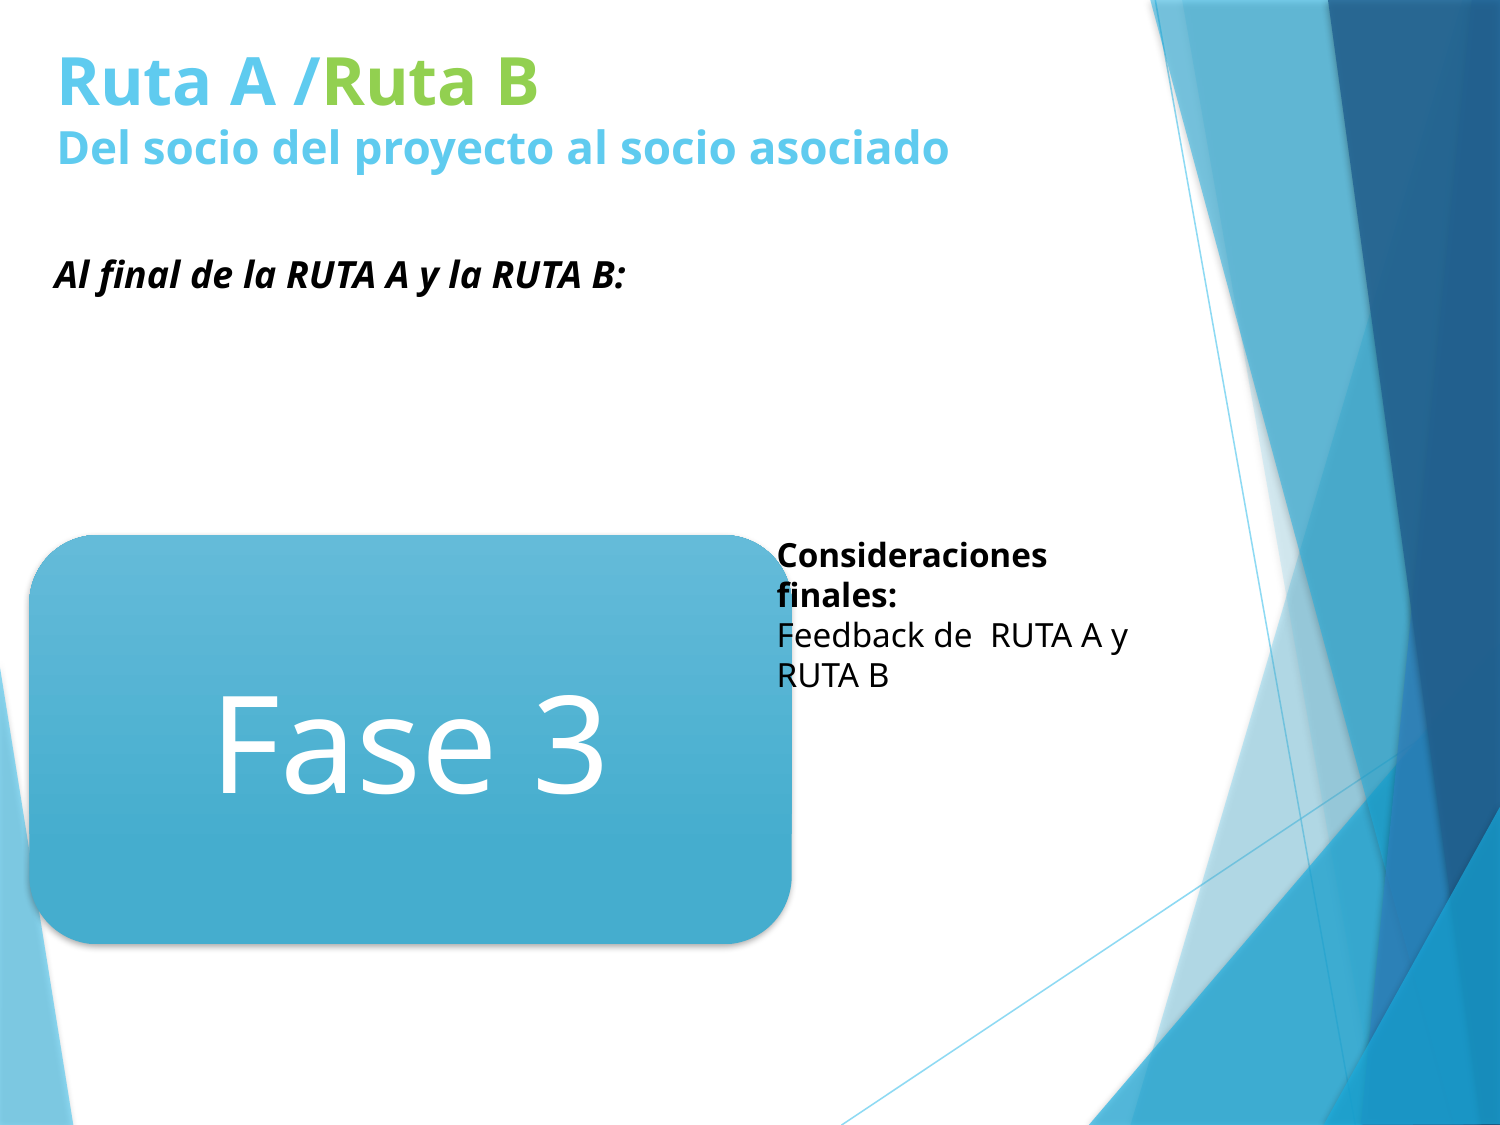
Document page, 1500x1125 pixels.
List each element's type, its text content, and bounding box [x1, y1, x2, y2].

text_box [28, 325, 1372, 1125]
text_box Al final de la RUTA A y la RUTA B: [39, 243, 963, 304]
title Ruta A /Ruta B Del socio del proyecto al socio asociado [41, 30, 1415, 114]
